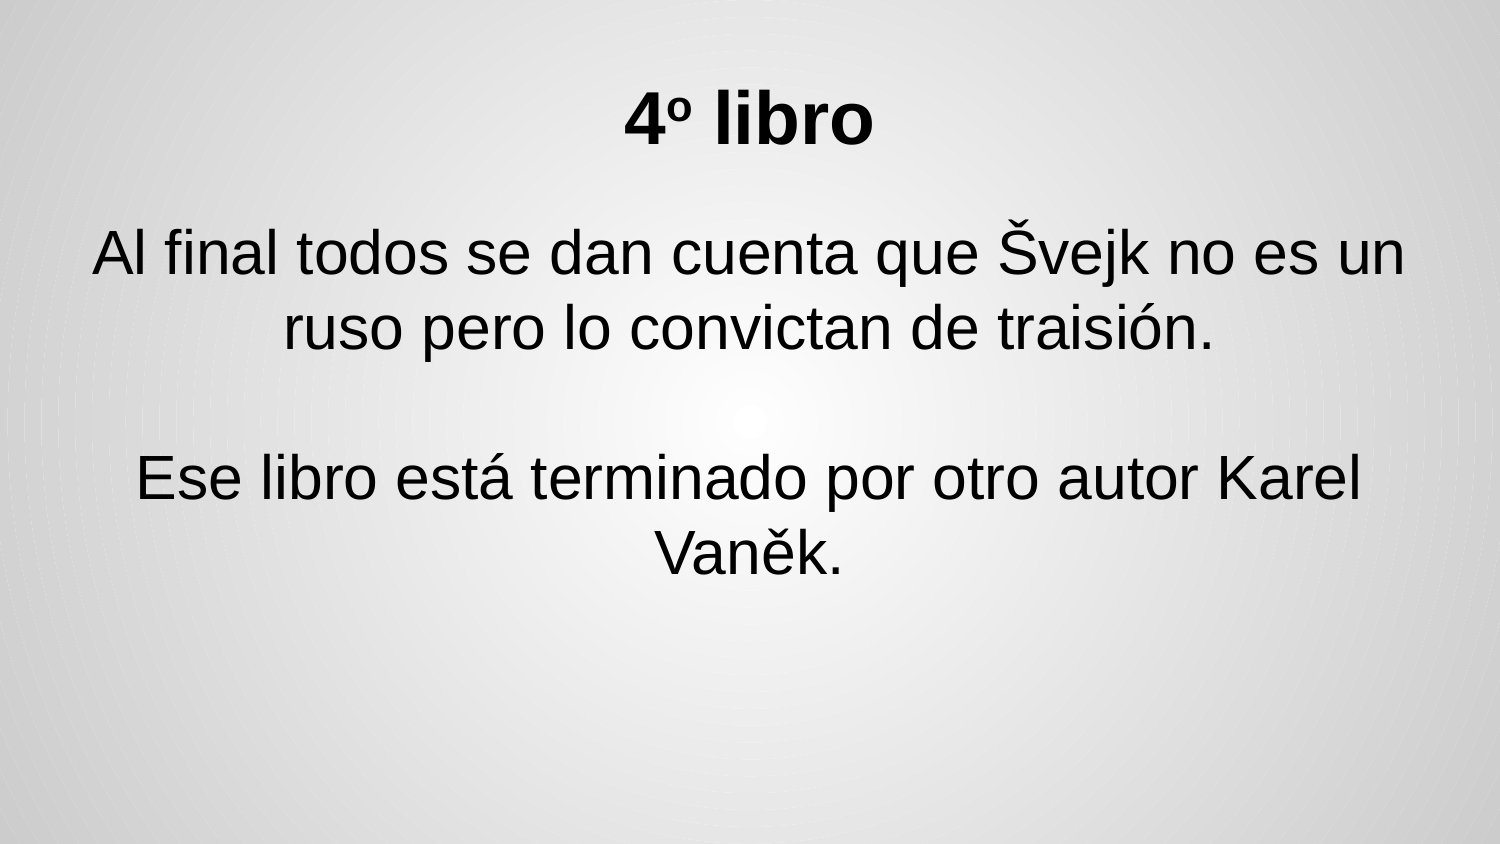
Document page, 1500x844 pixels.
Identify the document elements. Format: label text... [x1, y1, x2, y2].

list Al final todos se dan cuenta que Švejk no es un ruso pero lo convictan de traisión. Ese libro está terminado por otro autor Karel Vaněk. [75, 196, 1425, 808]
title 4o libro [75, 33, 1425, 175]
